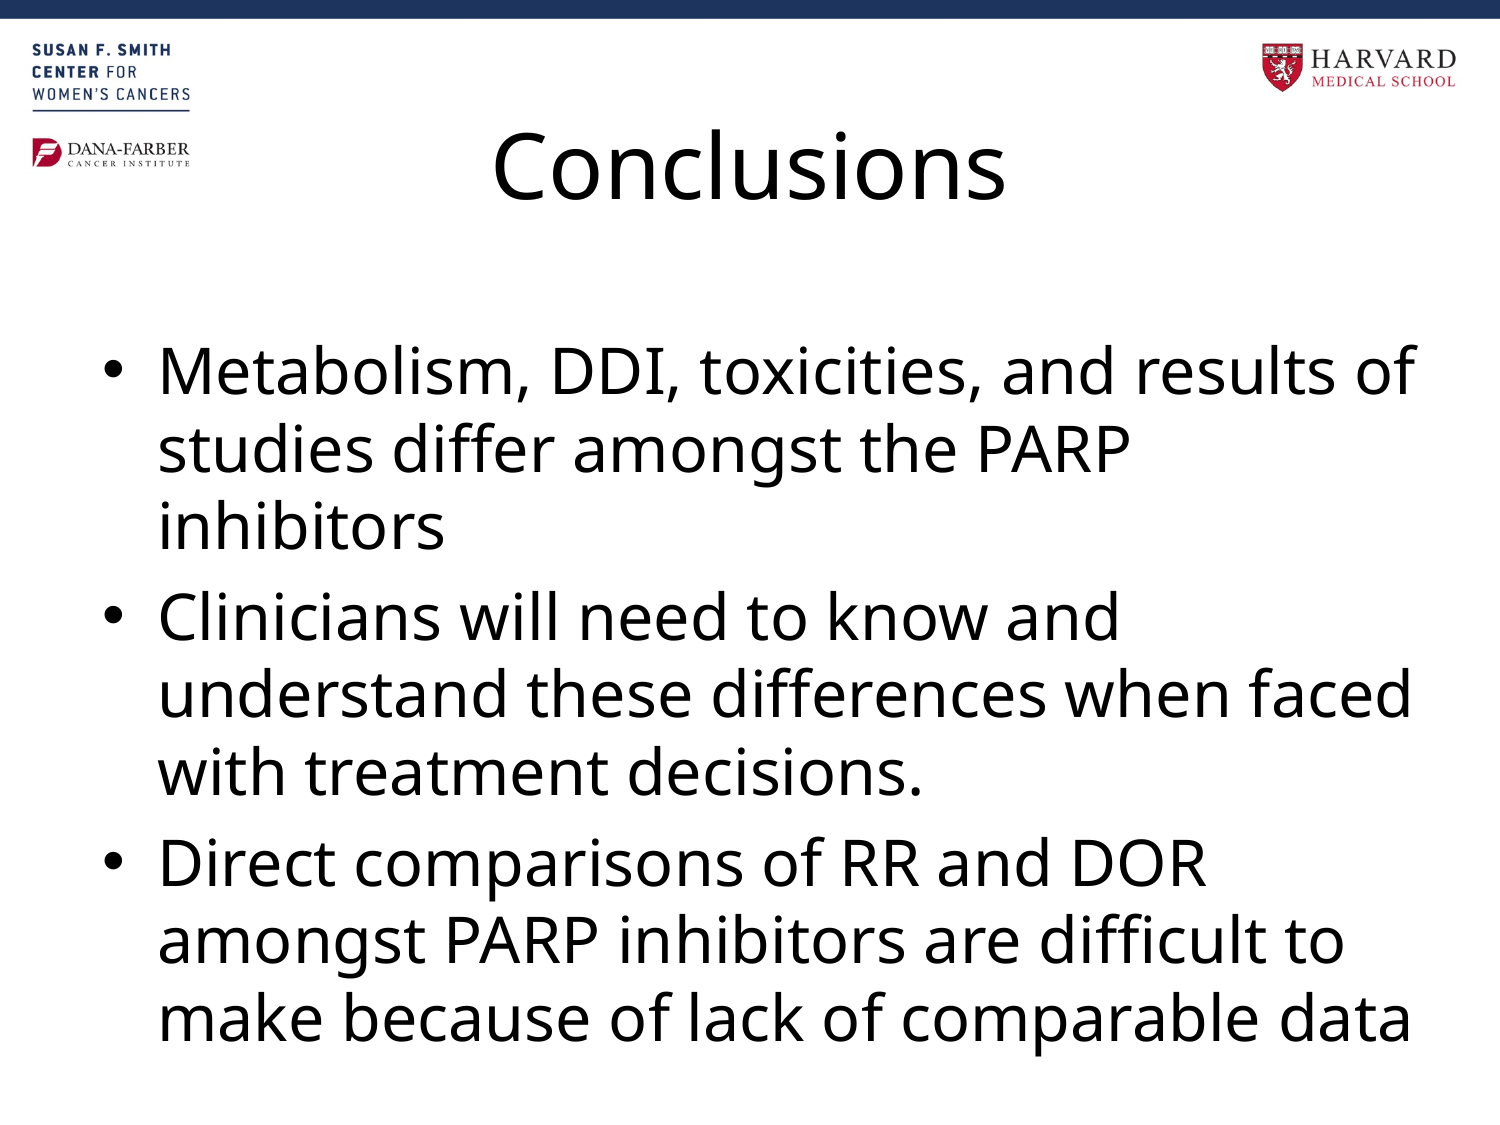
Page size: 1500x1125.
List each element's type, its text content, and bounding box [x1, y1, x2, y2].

picture [0, 0, 1500, 184]
title Conclusions [75, 68, 1425, 257]
list Metabolism, DDI, toxicities, and results of studies differ amongst the PARP inhibitors Clinicians will need to know and understand these differences when faced with treatment decisions. Direct comparisons of RR and DOR amongst PARP inhibitors are difficult to make because of lack of comparable data [87, 322, 1438, 1123]
